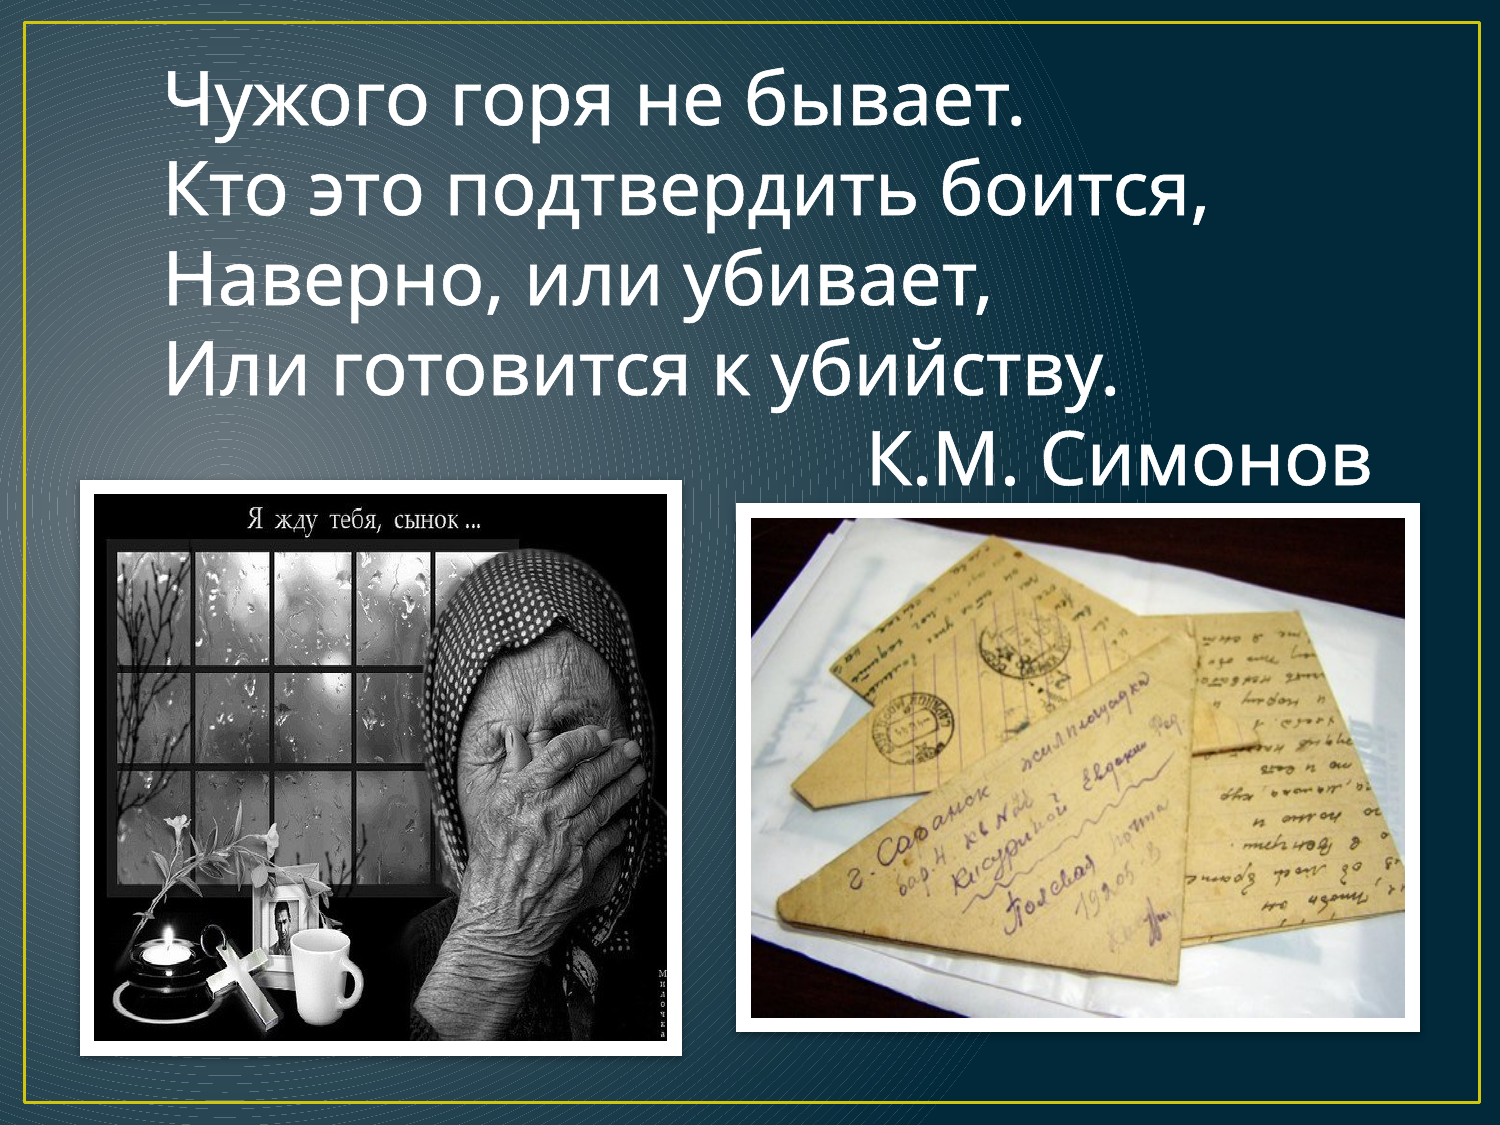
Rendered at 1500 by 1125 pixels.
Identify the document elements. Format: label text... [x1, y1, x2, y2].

picture [750, 517, 1406, 1018]
text_box Чужого горя не бывает. Кто это подтвердить боится, Наверно, или убивает, Или готовится к убийству. К.М. Симонов [147, 42, 1388, 508]
picture [94, 493, 668, 1042]
